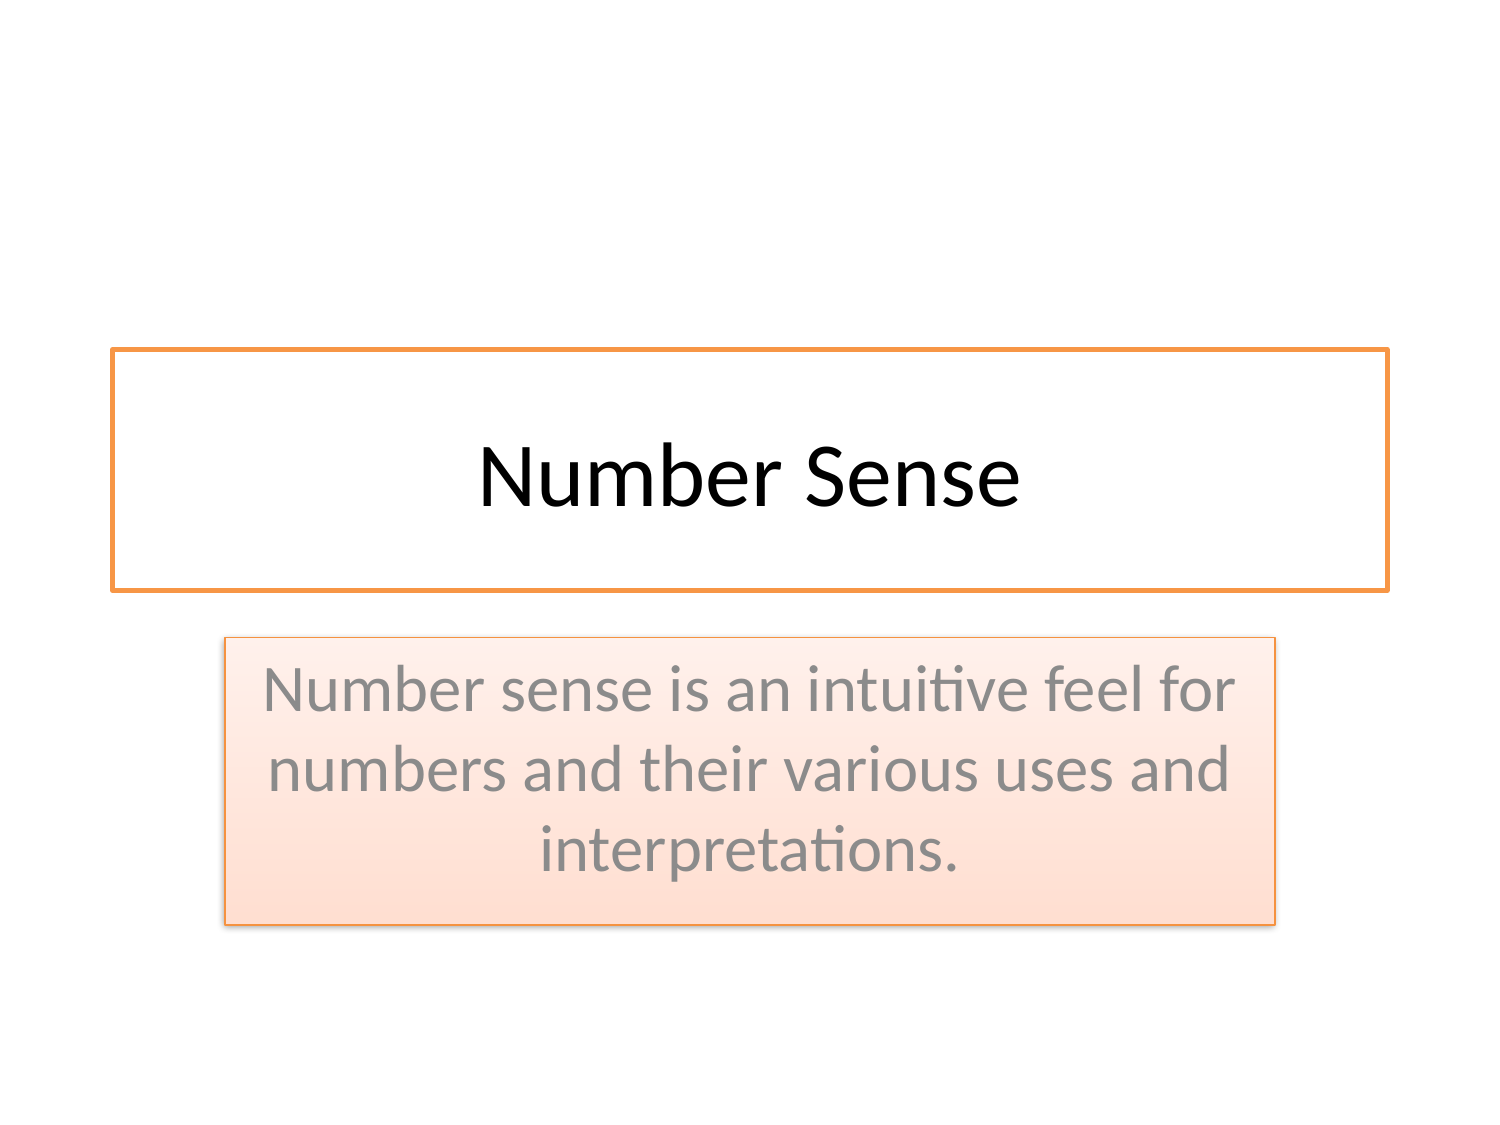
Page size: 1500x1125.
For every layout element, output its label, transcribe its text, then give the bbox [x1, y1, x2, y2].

title Number Sense [110, 347, 1390, 593]
subtitle Number sense is an intuitive feel for numbers and their various uses and interpretations. [224, 637, 1276, 926]
